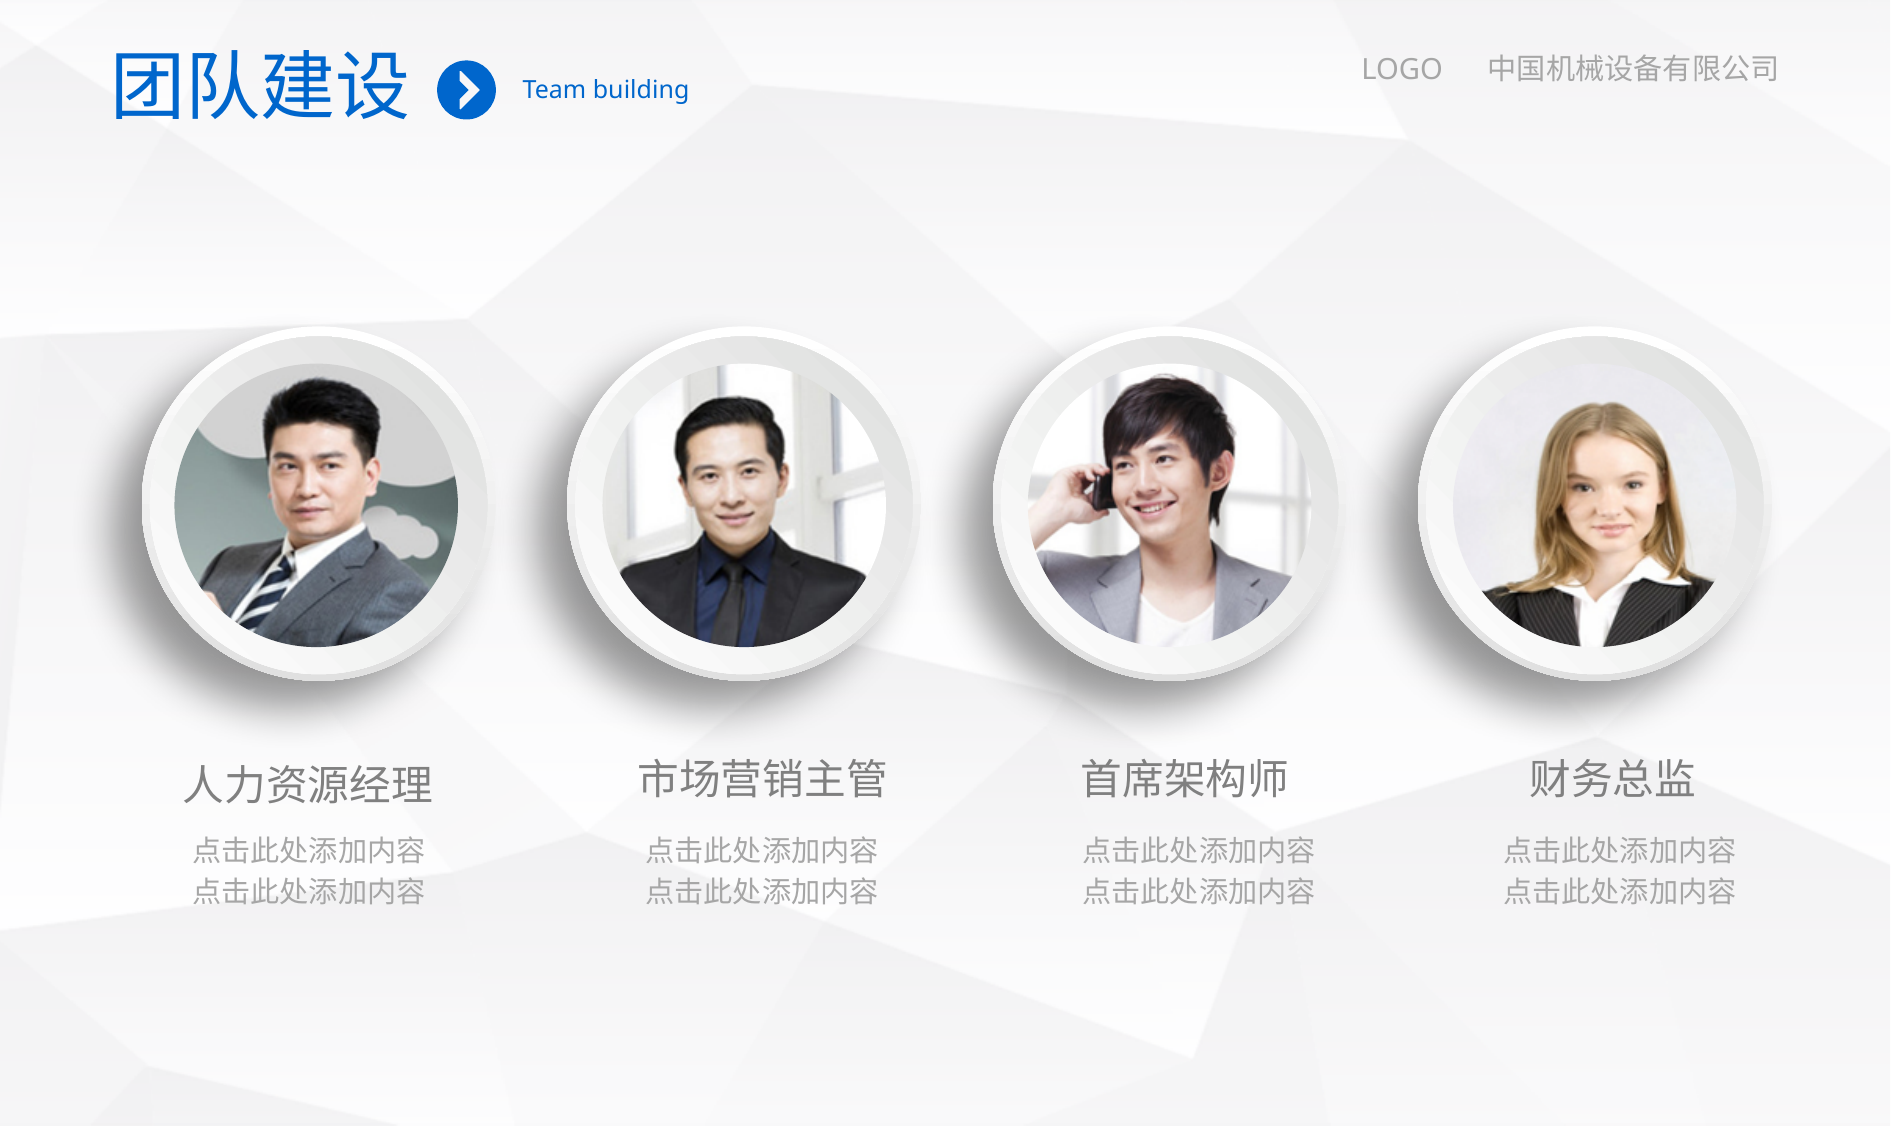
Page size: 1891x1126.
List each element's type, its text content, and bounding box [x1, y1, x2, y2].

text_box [167, 751, 485, 918]
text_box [992, 326, 1347, 681]
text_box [1417, 326, 1773, 681]
picture [0, 0, 1891, 1126]
text_box LOGO 中国机械设备有限公司 [1346, 42, 1854, 93]
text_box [622, 744, 922, 918]
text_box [141, 326, 496, 681]
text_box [58, 30, 884, 138]
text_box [1488, 744, 1756, 918]
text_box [1065, 744, 1336, 918]
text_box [566, 326, 922, 681]
